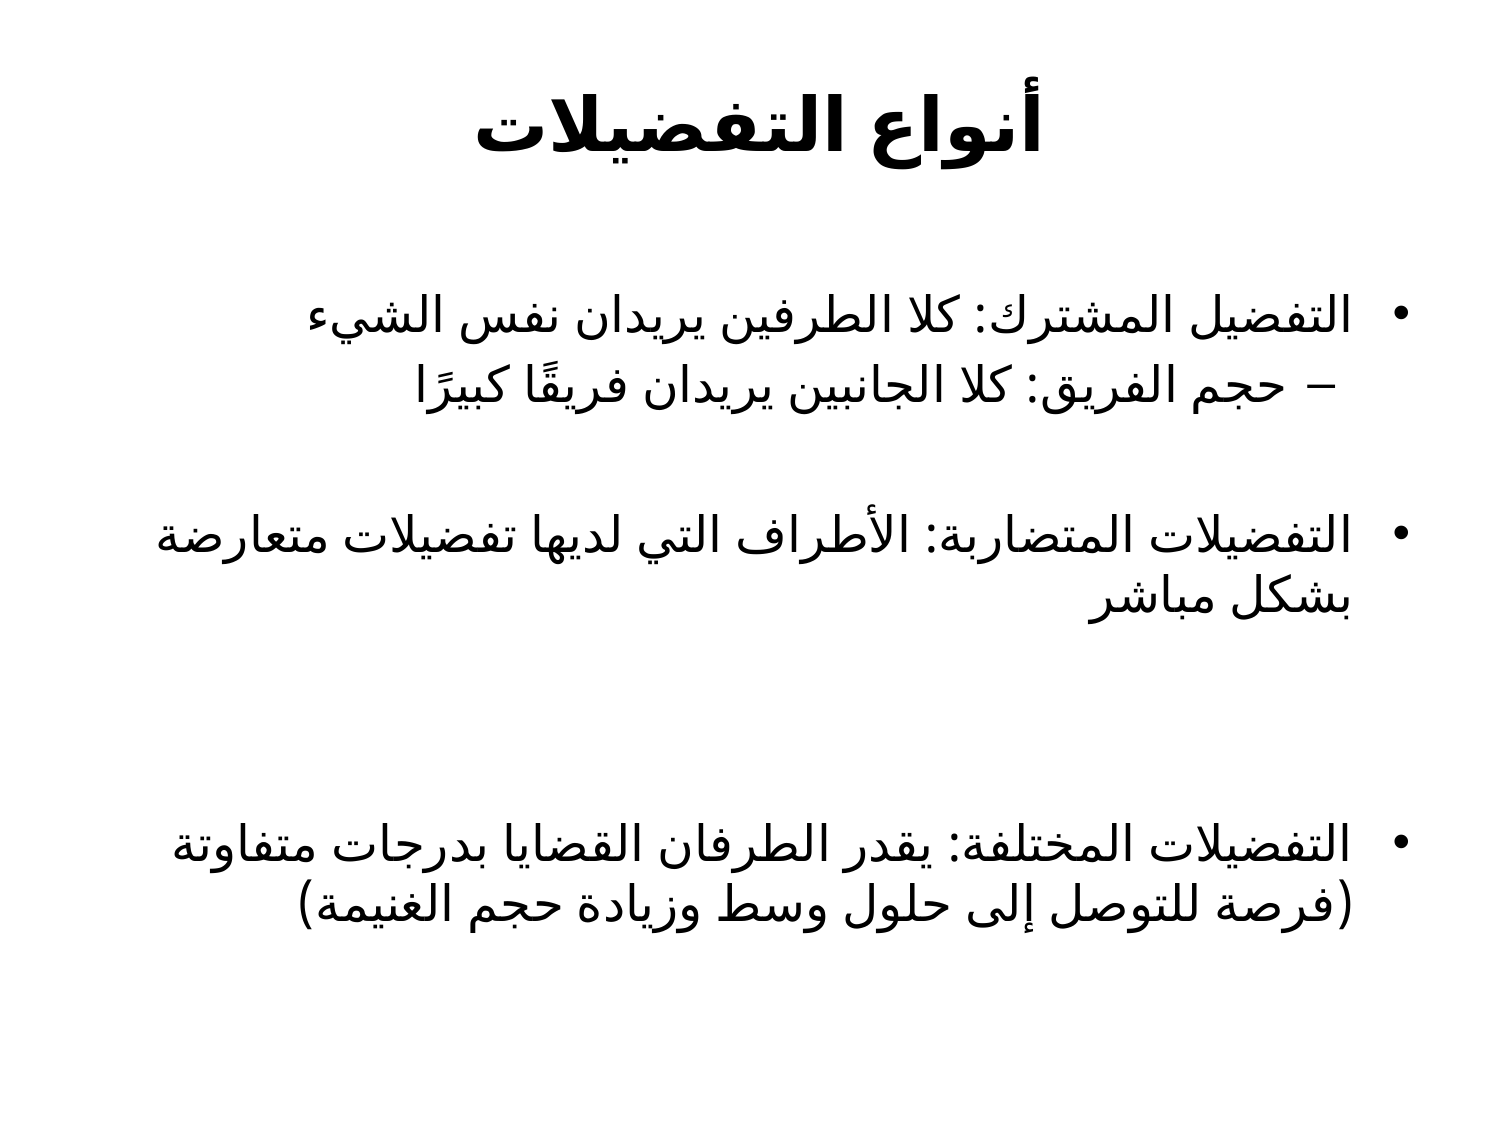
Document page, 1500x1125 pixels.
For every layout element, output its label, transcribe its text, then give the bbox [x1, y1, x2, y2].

text_box أنواع التفضيلات [81, 68, 1438, 174]
list التفضيل المشترك: كلا الطرفين يريدان نفس الشيء حجم الفريق: كلا الجانبين يريدان فريقًا كبيرًا التفضيلات المتضاربة: الأطراف التي لديها تفضيلات متعارضة بشكل مباشر التفضيلات المختلفة: يقدر الطرفان القضايا بدرجات متفاوتة (فرصة للتوصل إلى حلول وسط وزيادة حجم الغنيمة) [75, 275, 1425, 1038]
